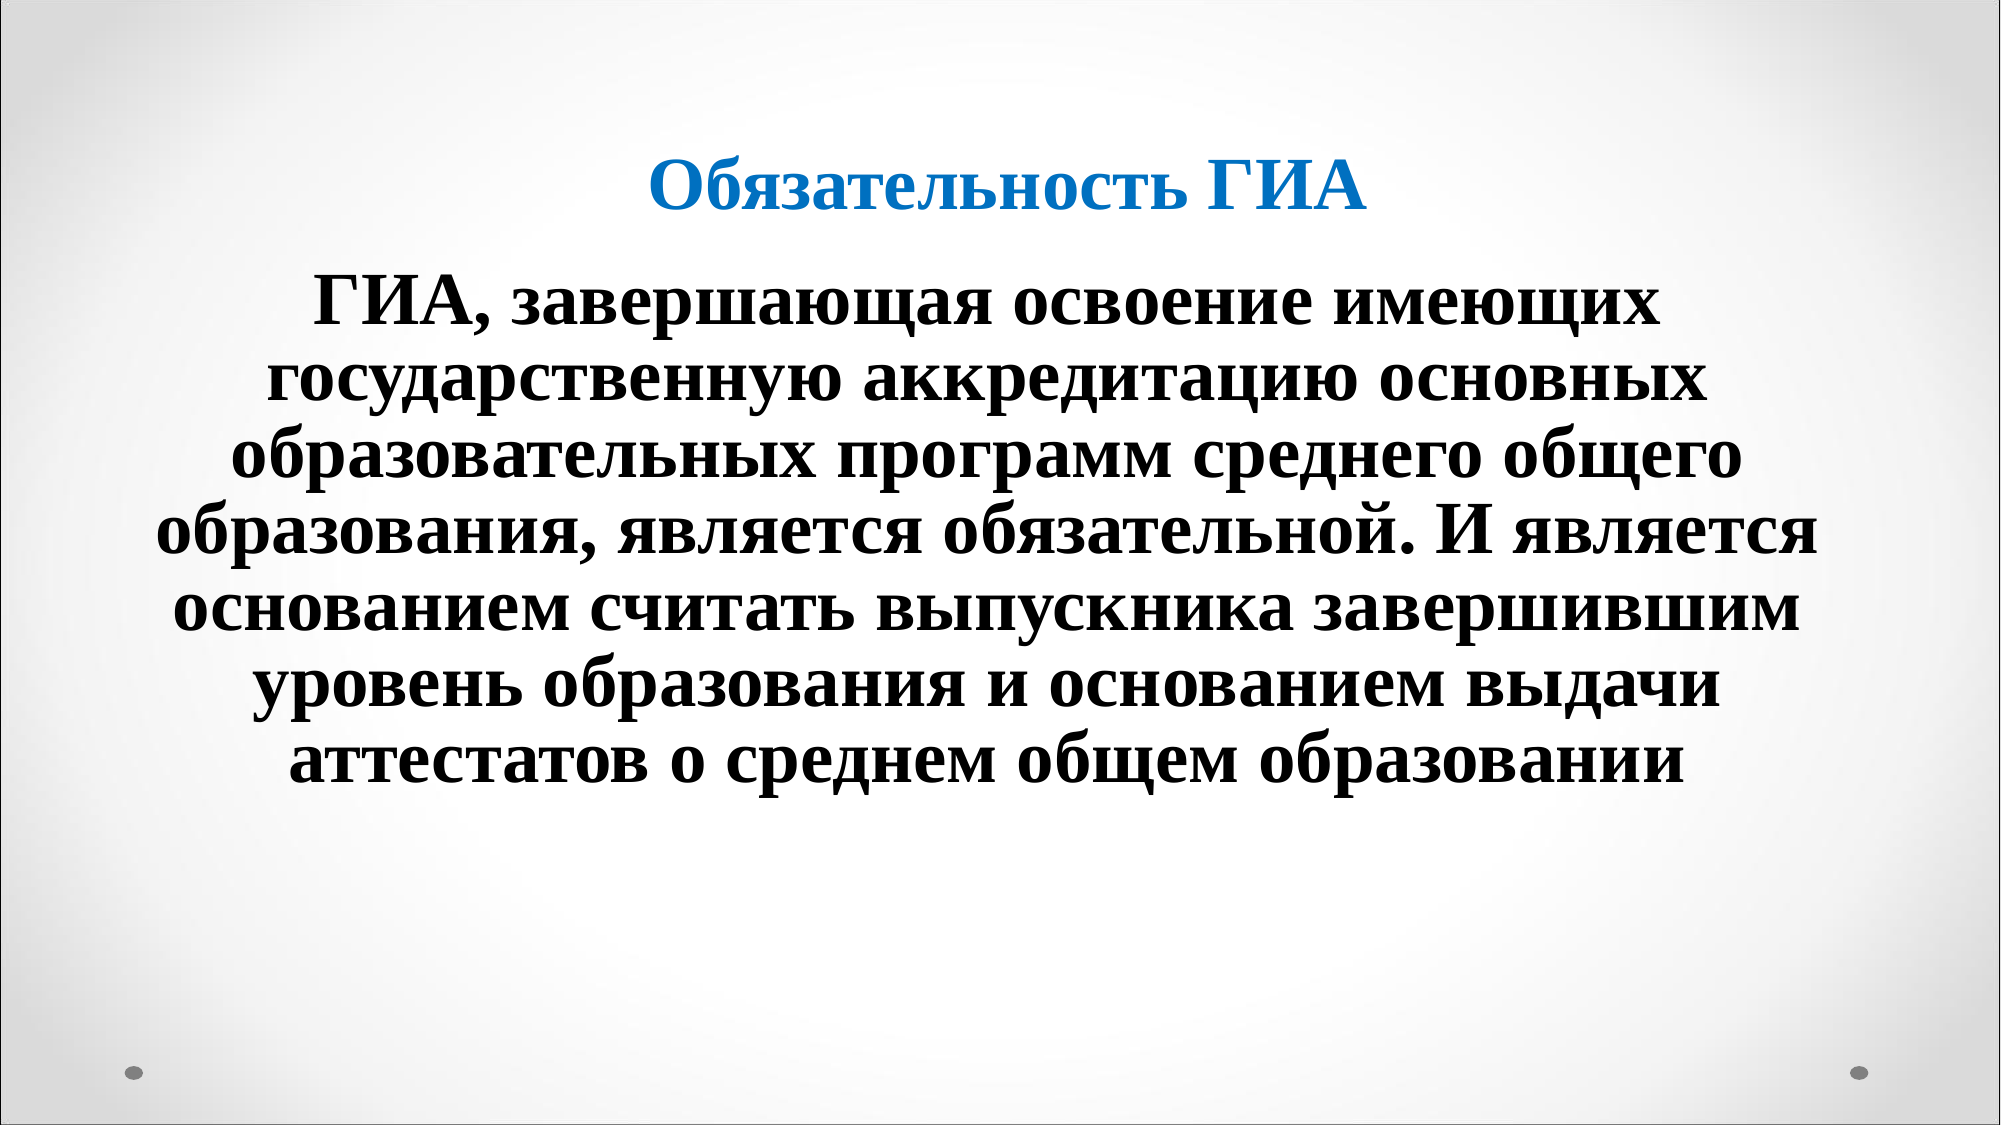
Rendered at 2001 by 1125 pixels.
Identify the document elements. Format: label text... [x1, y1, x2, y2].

list ГИА, завершающая освоение имеющих государственную аккредитацию основных образовательных программ среднего общего образования, является обязательной. И является основанием считать выпускника завершившим уровень образования и основанием выдачи аттестатов о среднем общем образовании [39, 255, 1914, 1094]
title Обязательность ГИА [70, 90, 1946, 232]
picture [0, 0, 2001, 1125]
